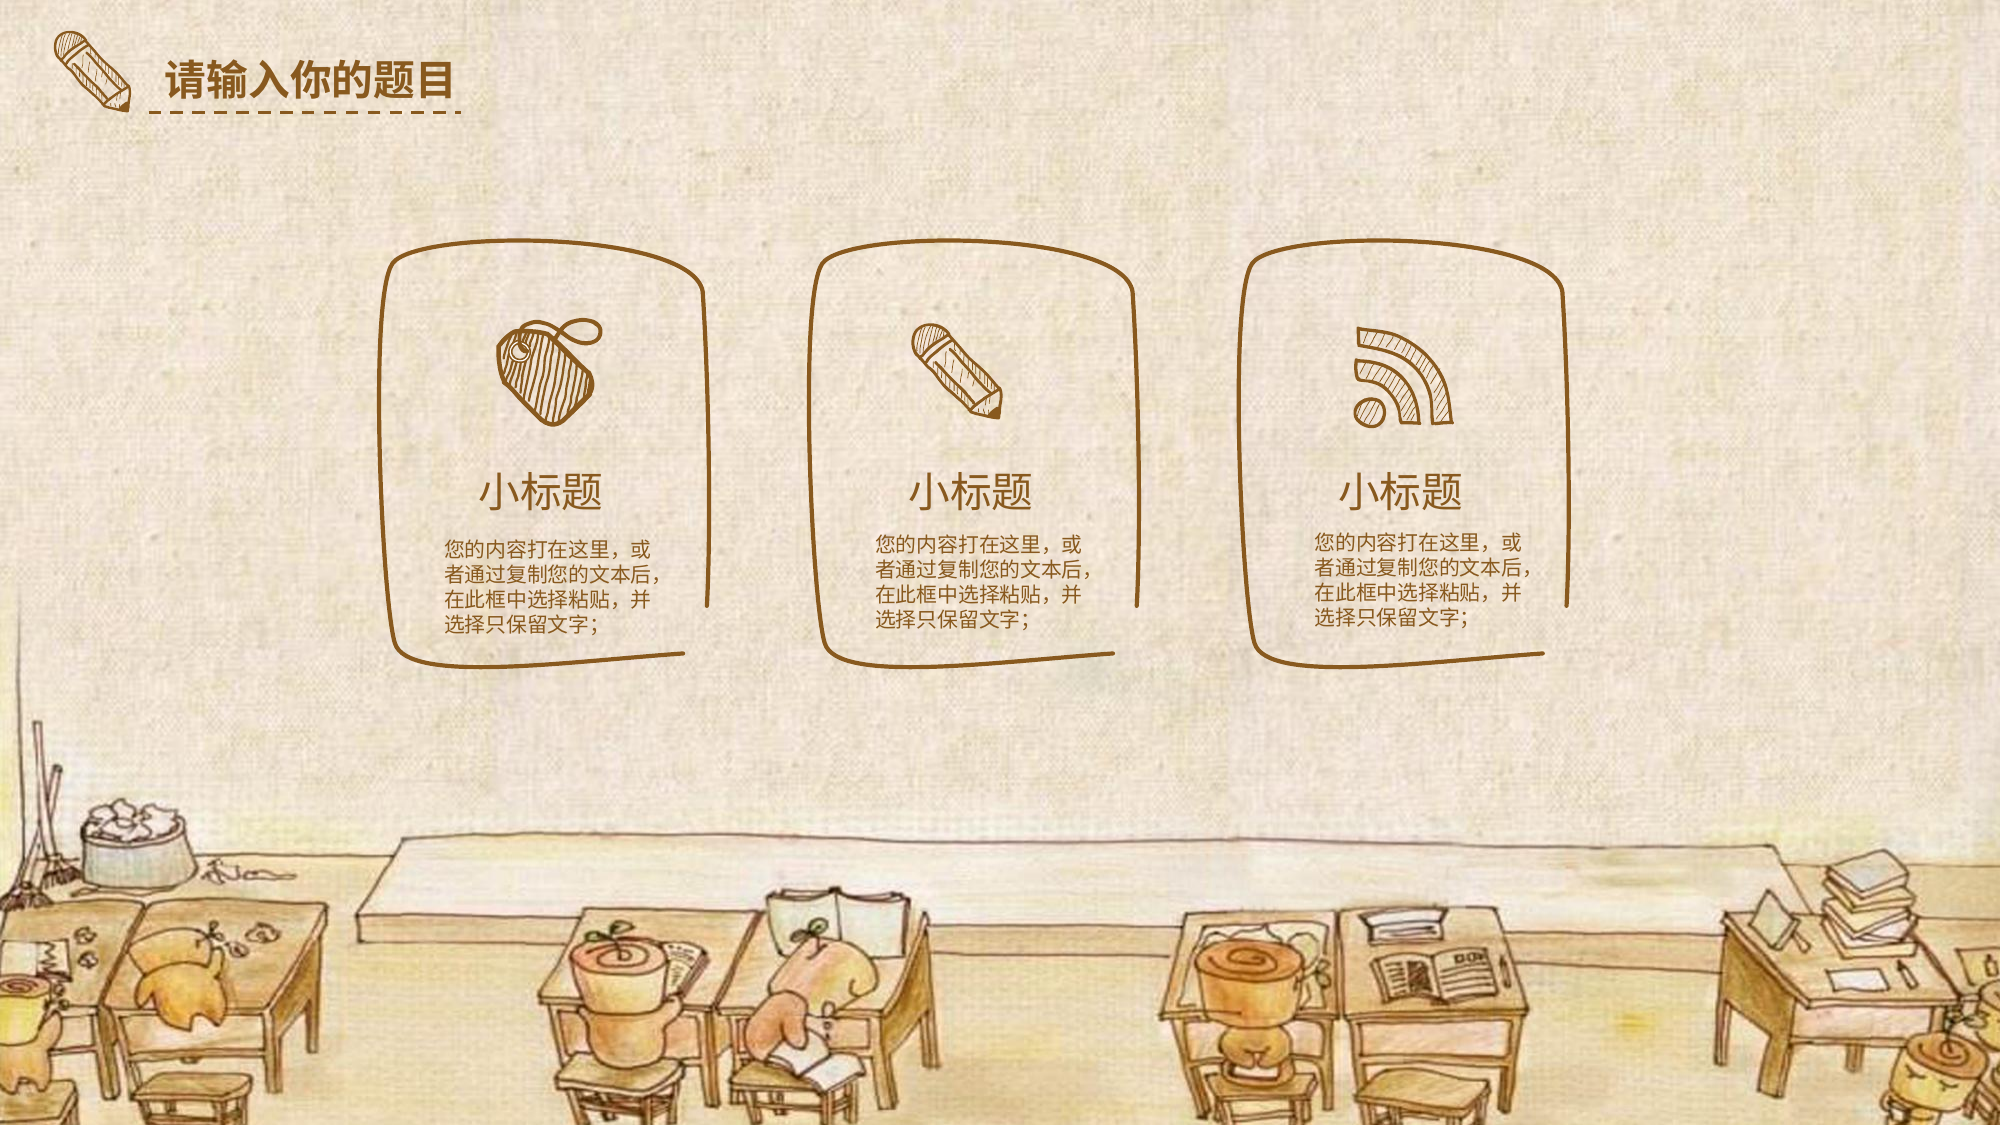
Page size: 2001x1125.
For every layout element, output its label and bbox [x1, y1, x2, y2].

text_box [1238, 240, 1569, 668]
text_box [378, 240, 710, 668]
text_box [808, 240, 1139, 668]
picture [0, 0, 2000, 1125]
